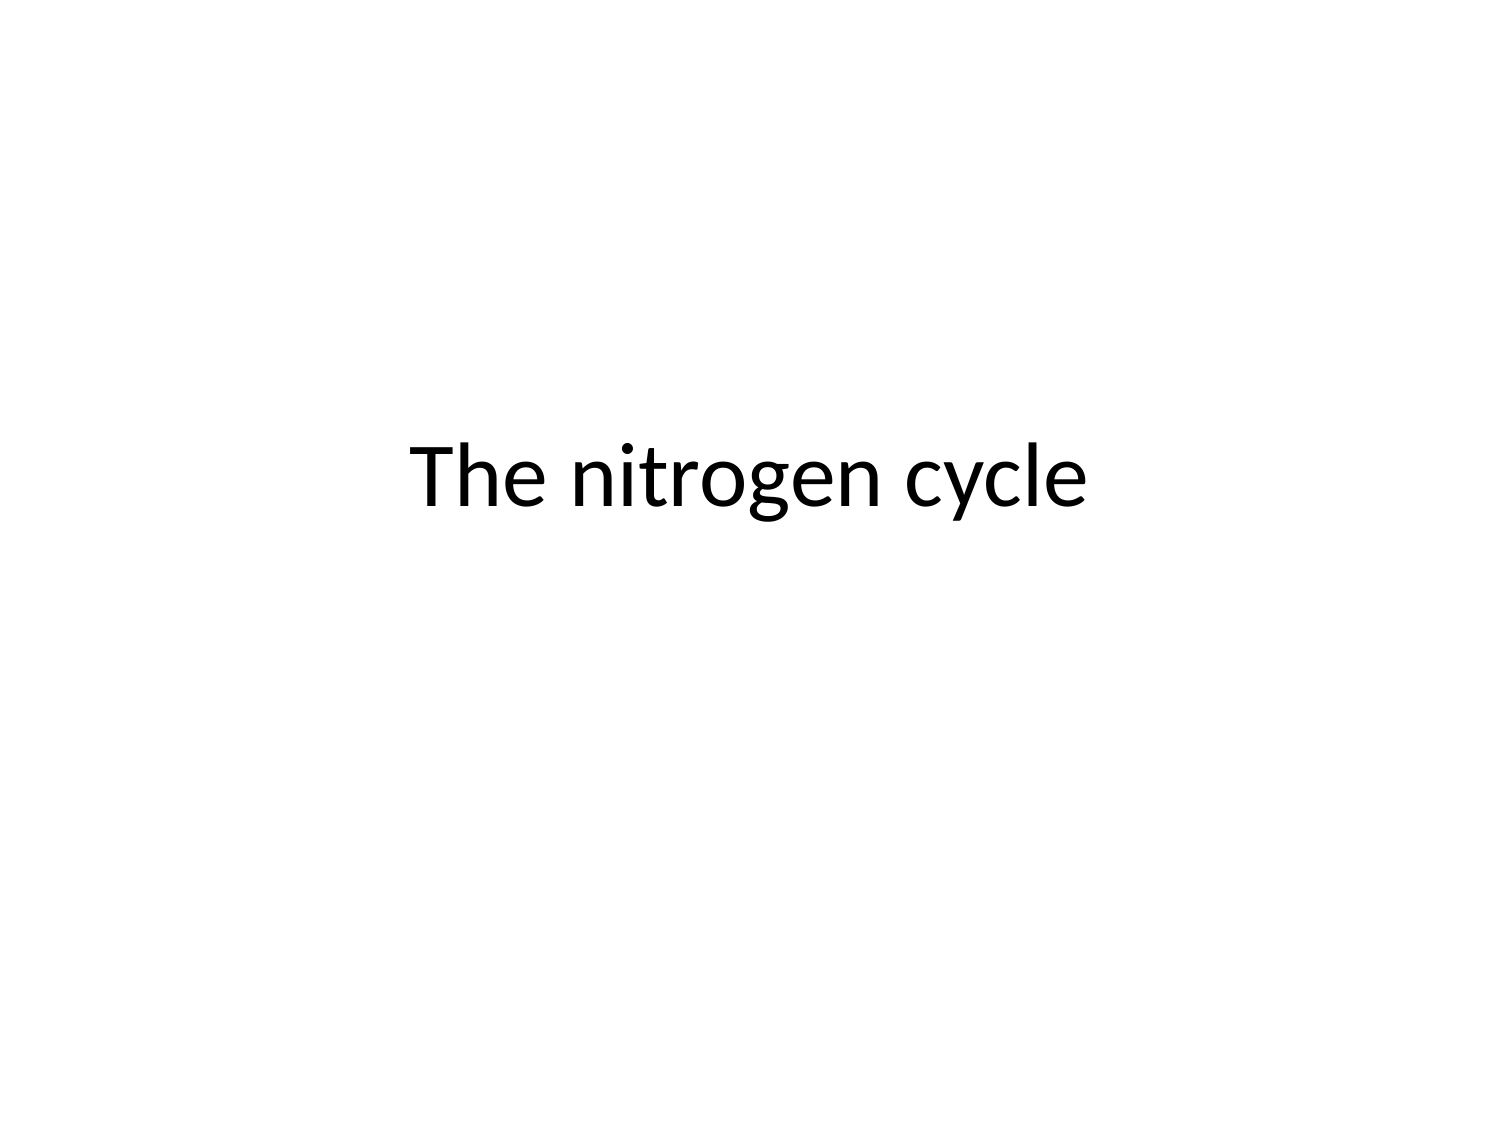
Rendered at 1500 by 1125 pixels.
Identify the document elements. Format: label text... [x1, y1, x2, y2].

title The nitrogen cycle [112, 349, 1388, 591]
